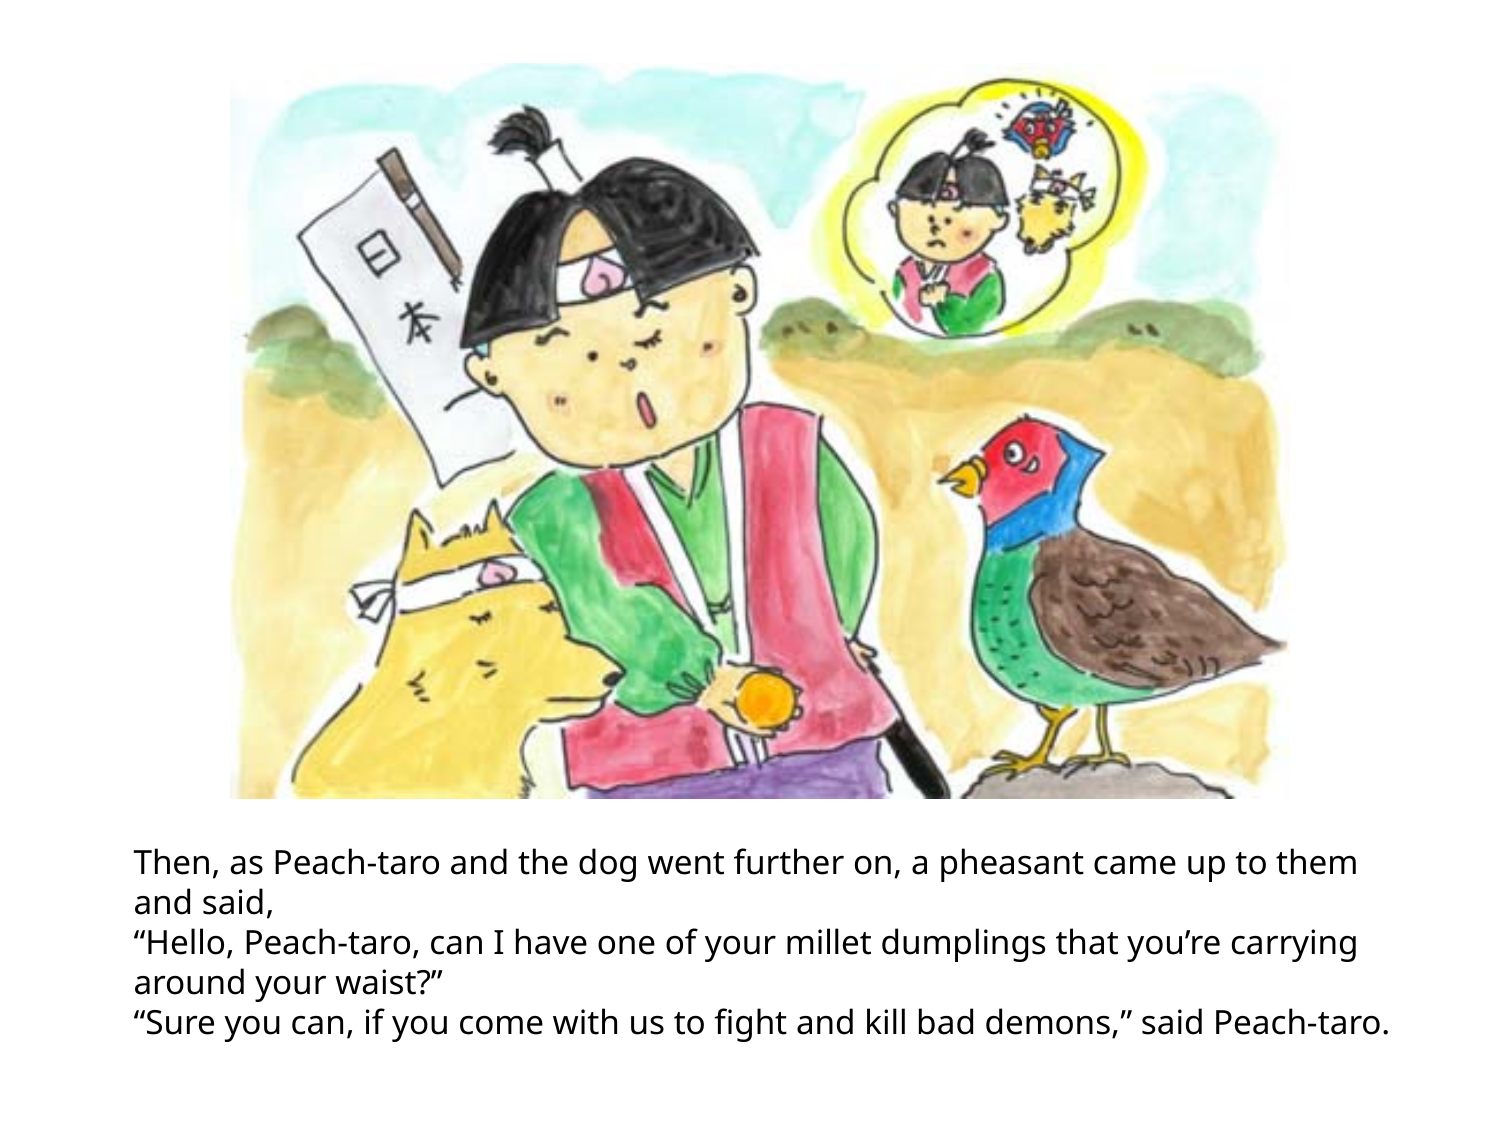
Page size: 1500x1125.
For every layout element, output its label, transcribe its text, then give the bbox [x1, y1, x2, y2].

picture [229, 63, 1291, 799]
text_box Then, as Peach-taro and the dog went further on, a pheasant came up to them and said, “Hello, Peach-taro, can I have one of your millet dumplings that you’re carrying around your waist?” “Sure you can, if you come with us to fight and kill bad demons,” said Peach-taro. [118, 834, 1435, 1049]
